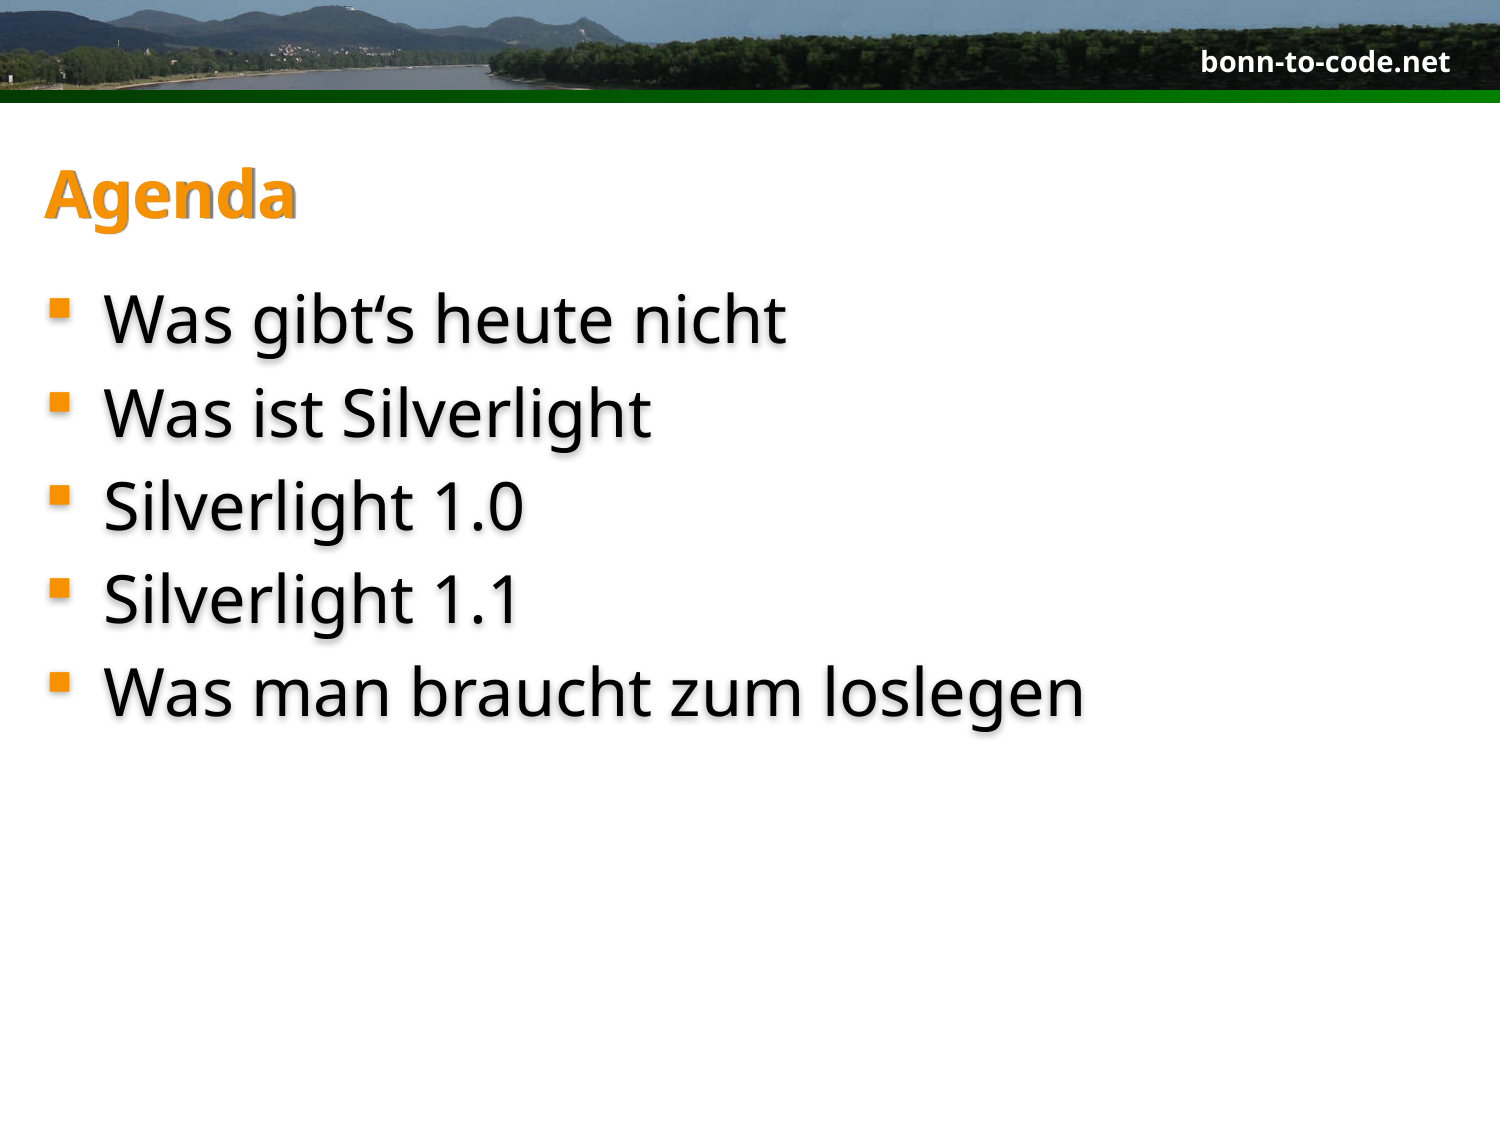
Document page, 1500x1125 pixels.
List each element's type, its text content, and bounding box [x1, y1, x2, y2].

picture [0, 0, 1500, 90]
list Was gibt‘s heute nicht Was ist Silverlight Silverlight 1.0 Silverlight 1.1 Was man braucht zum loslegen [29, 269, 1471, 1125]
title Agenda [29, 113, 1471, 269]
